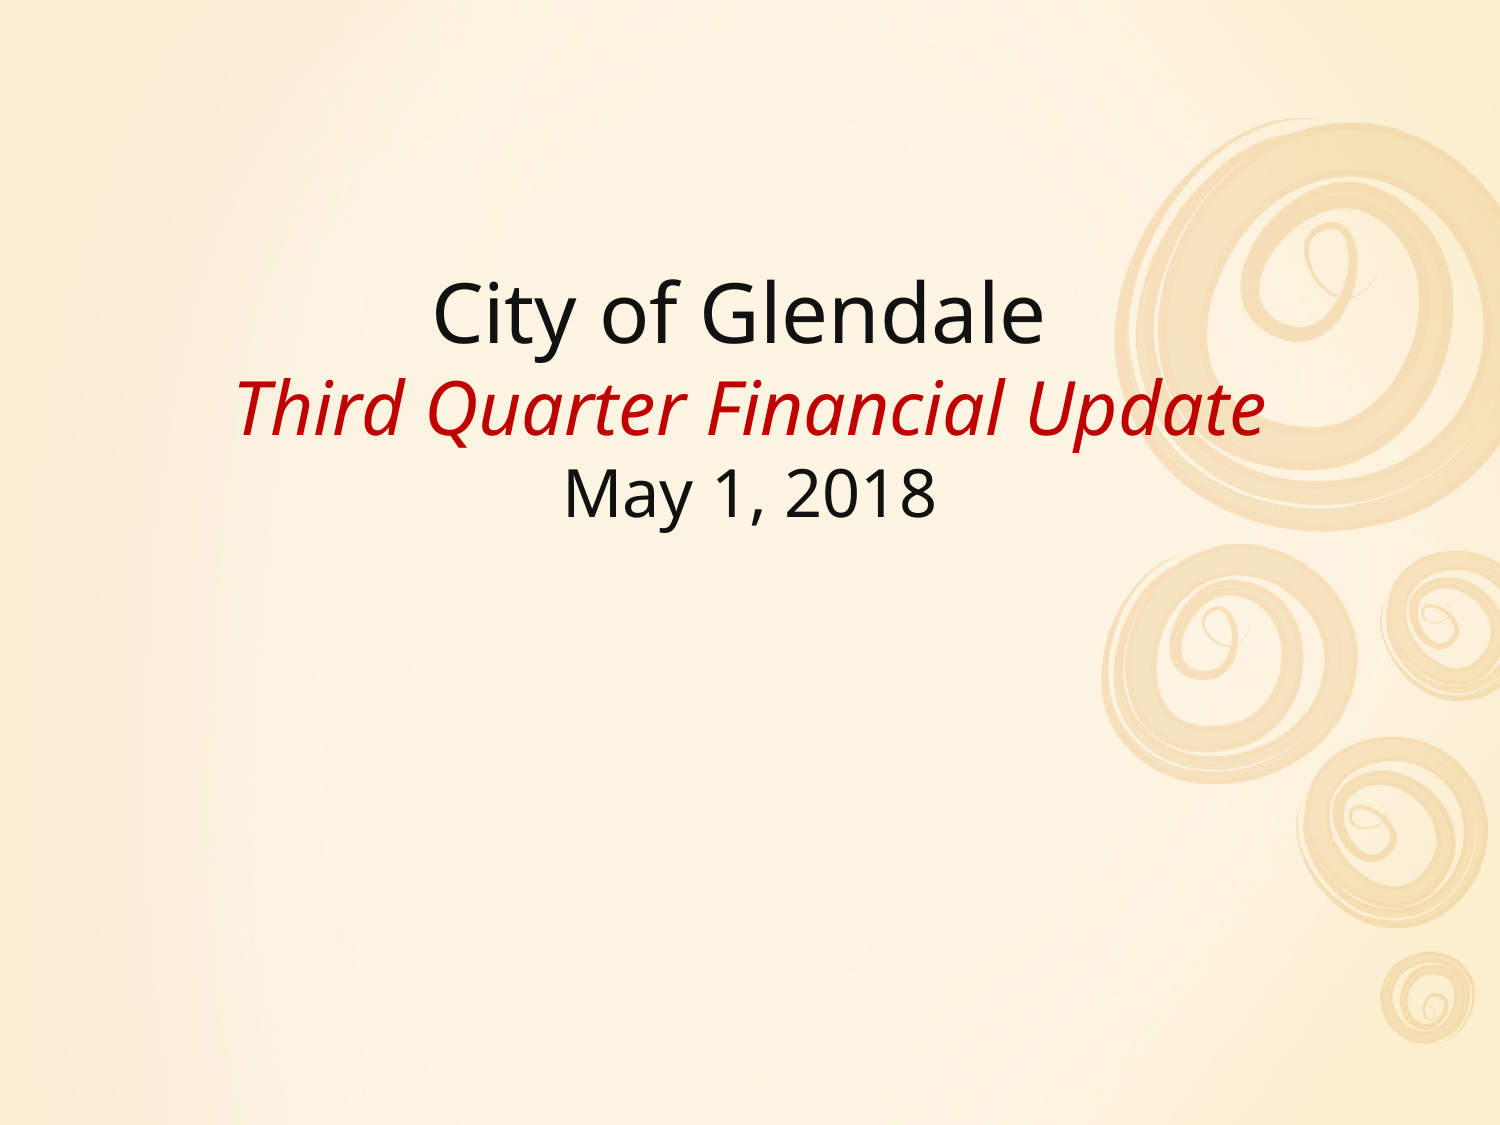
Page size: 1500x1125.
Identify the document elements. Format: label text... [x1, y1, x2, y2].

title City of Glendale Third Quarter Financial Update May 1, 2018 [112, 275, 1388, 517]
picture [0, 0, 1500, 1125]
